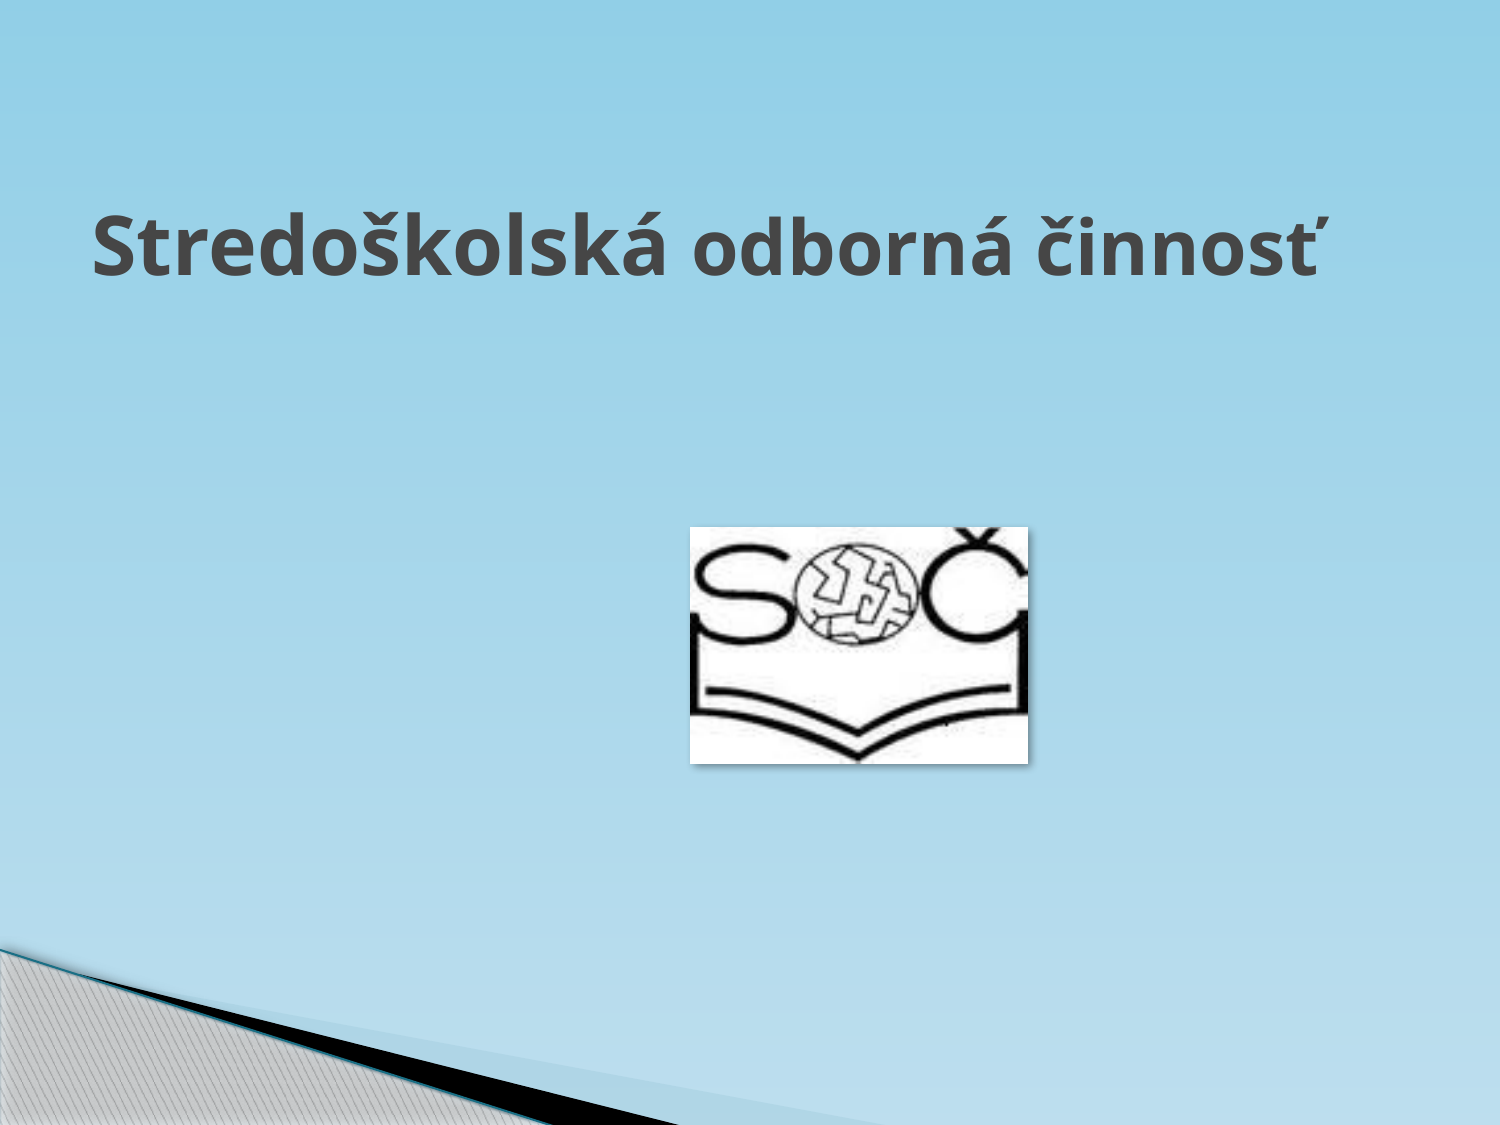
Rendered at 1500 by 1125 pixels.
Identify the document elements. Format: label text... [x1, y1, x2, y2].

title Stredoškolská odborná činnosť [76, 149, 1427, 337]
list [693, 529, 1026, 761]
